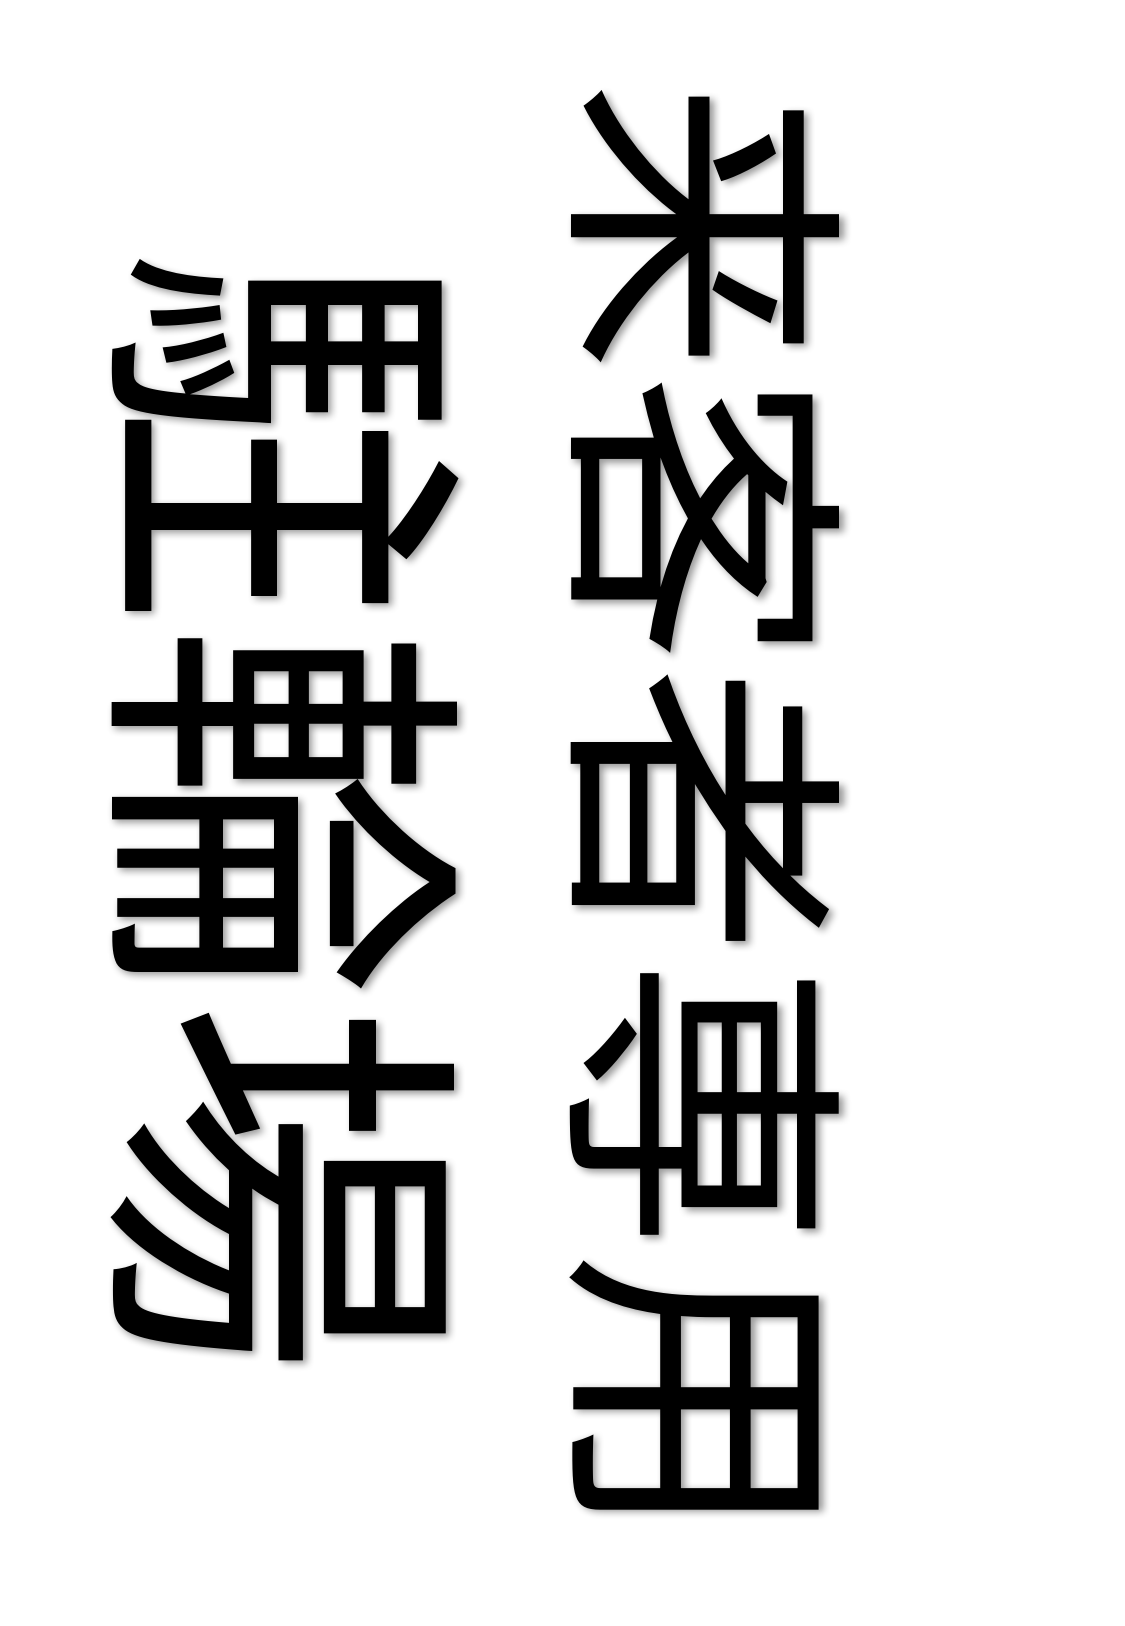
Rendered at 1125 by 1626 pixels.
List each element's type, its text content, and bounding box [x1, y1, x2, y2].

text_box 来客者専用 駐輪場 [60, 65, 1038, 1559]
